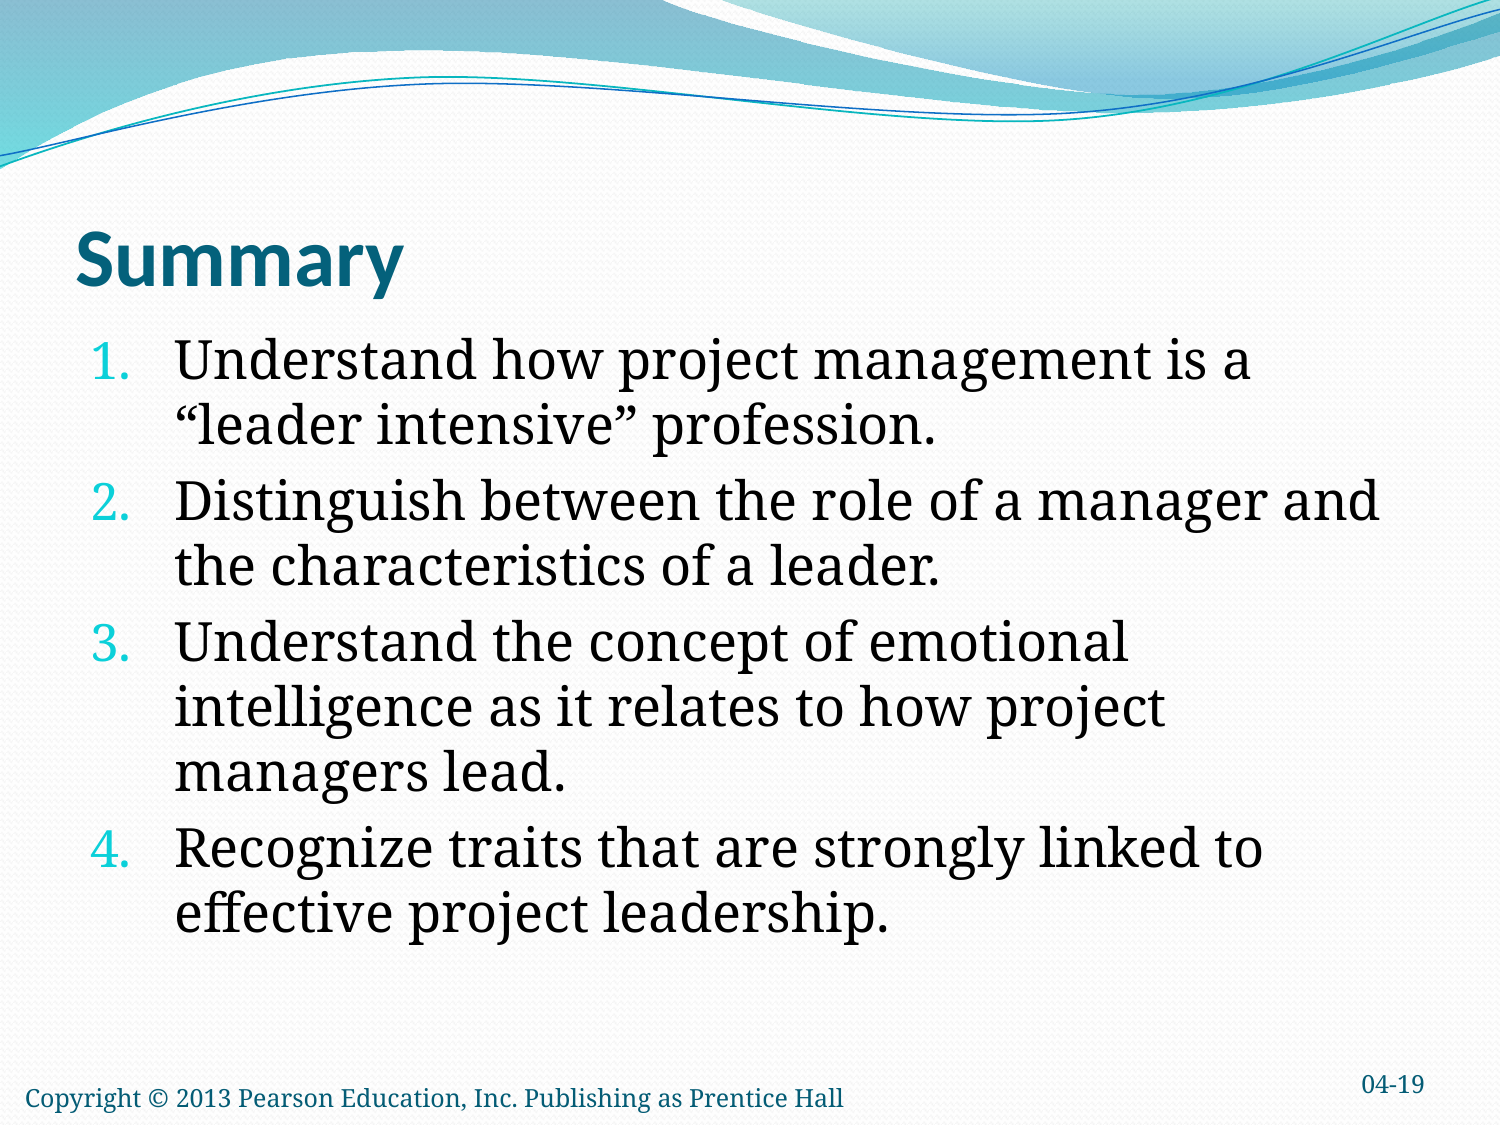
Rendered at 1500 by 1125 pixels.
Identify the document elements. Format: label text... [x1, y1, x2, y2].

list Understand how project management is a “leader intensive” profession. Distinguish between the role of a manager and the characteristics of a leader. Understand the concept of emotional intelligence as it relates to how project managers lead. Recognize traits that are strongly linked to effective project leadership. [74, 317, 1426, 1038]
title Summary [74, 115, 1426, 304]
slide_number 04-19 [1299, 1042, 1425, 1103]
